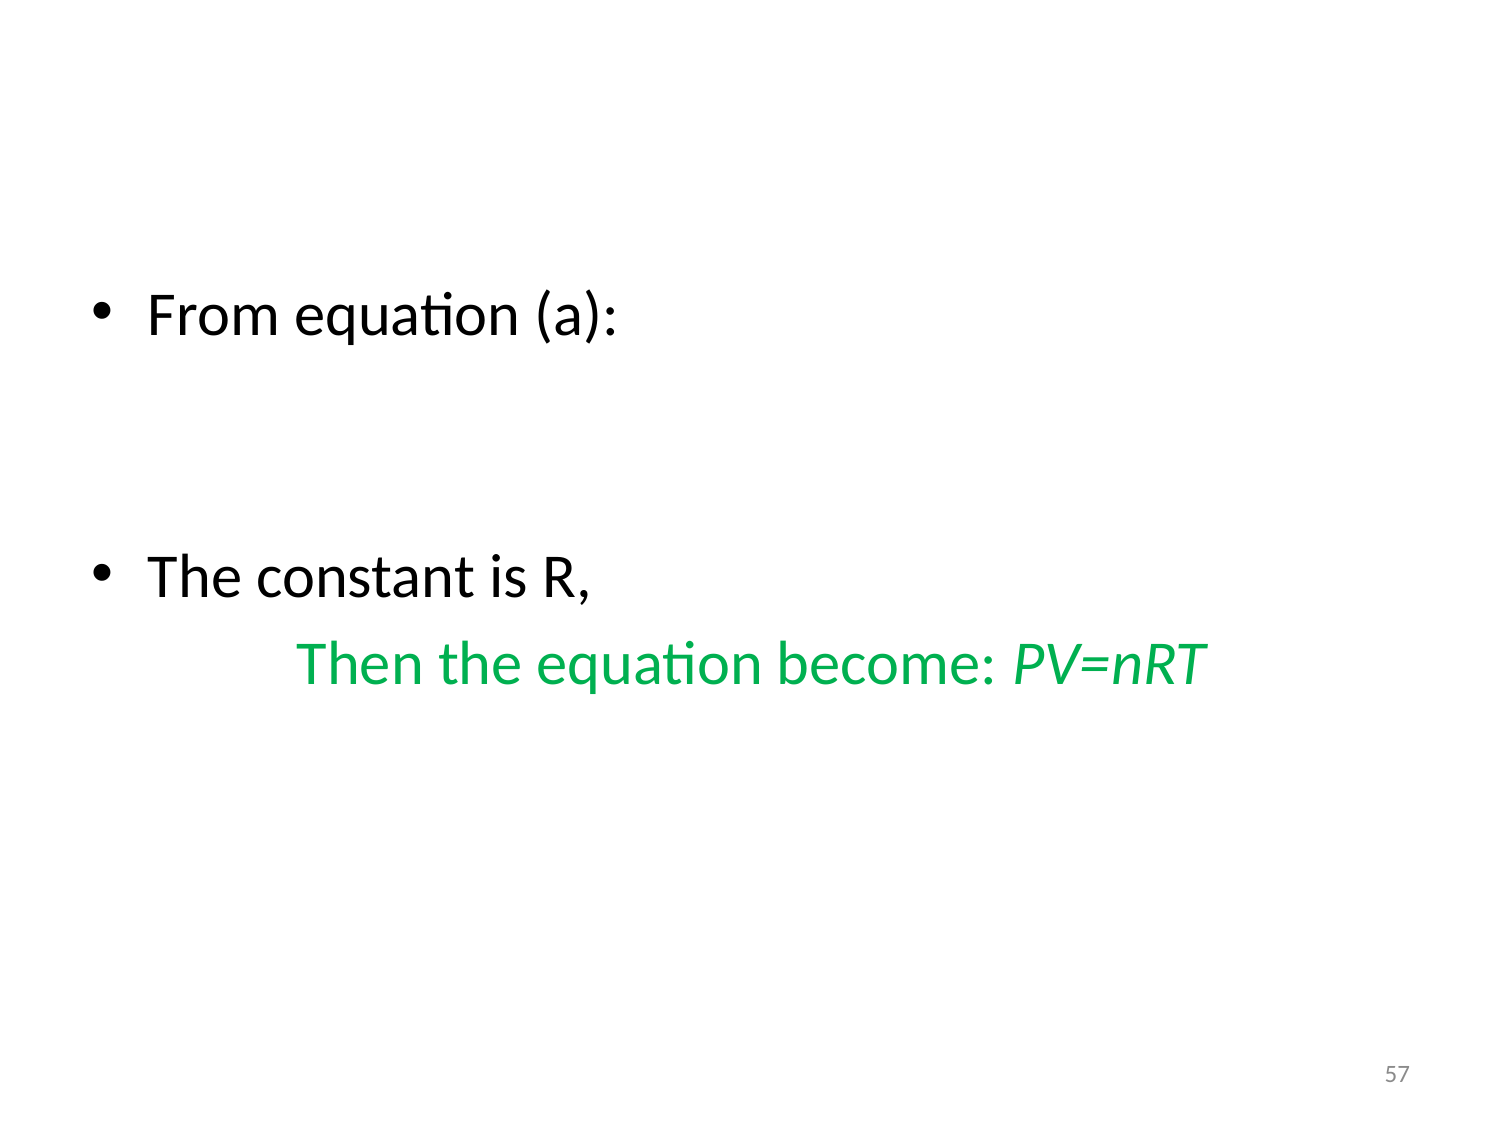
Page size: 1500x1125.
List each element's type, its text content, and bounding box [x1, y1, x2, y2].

slide_number 57 [1074, 1042, 1425, 1103]
